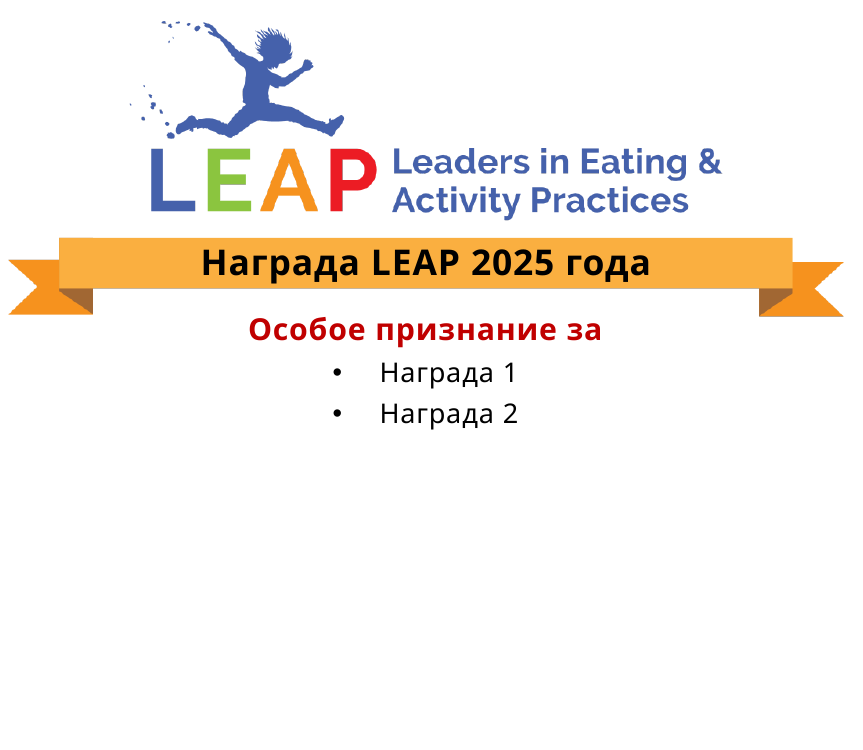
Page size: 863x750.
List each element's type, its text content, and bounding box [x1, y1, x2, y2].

list Особое признание за Награда 1 Награда 2 [91, 307, 760, 603]
title Награда LEAP 2025 года [60, 240, 792, 287]
picture [1, 0, 863, 338]
